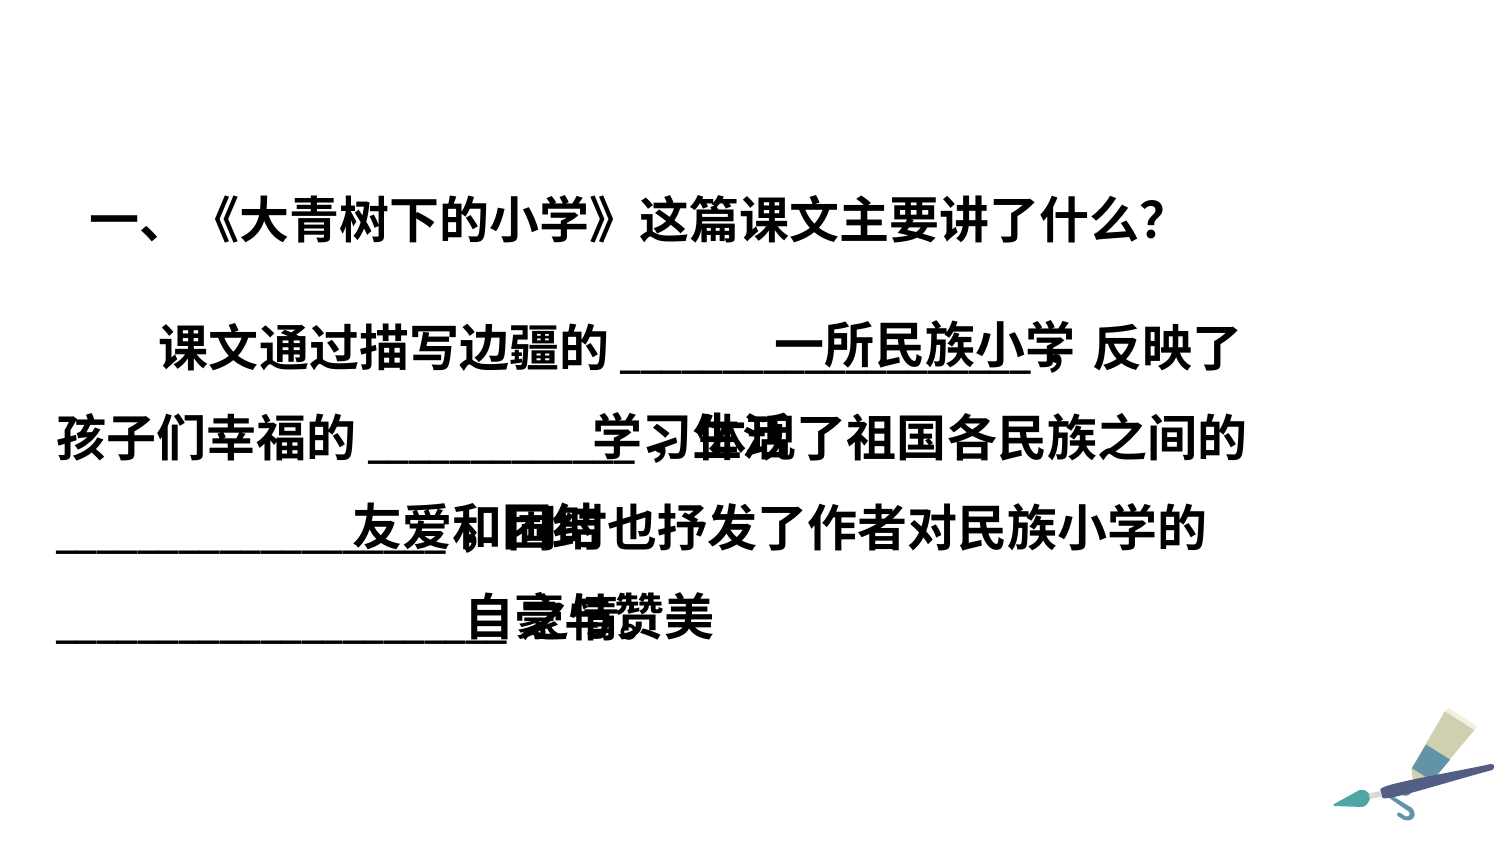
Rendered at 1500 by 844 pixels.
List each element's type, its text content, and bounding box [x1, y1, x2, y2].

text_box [1358, 708, 1481, 844]
text_box 友爱和团结 [338, 457, 618, 563]
text_box 课文通过描写边疆的____________________，反映了孩子们幸福的_____________，体现了祖国各民族之间的___________________，同时也抒发了作者对民族小学的______________________之情。 [41, 279, 1271, 654]
text_box 自豪与赞美 [449, 548, 730, 653]
text_box 学习生活 [578, 368, 808, 474]
text_box 一、《大青树下的小学》这篇课文主要讲了什么？ [74, 151, 1281, 257]
text_box 一所民族小学 [760, 275, 1090, 381]
